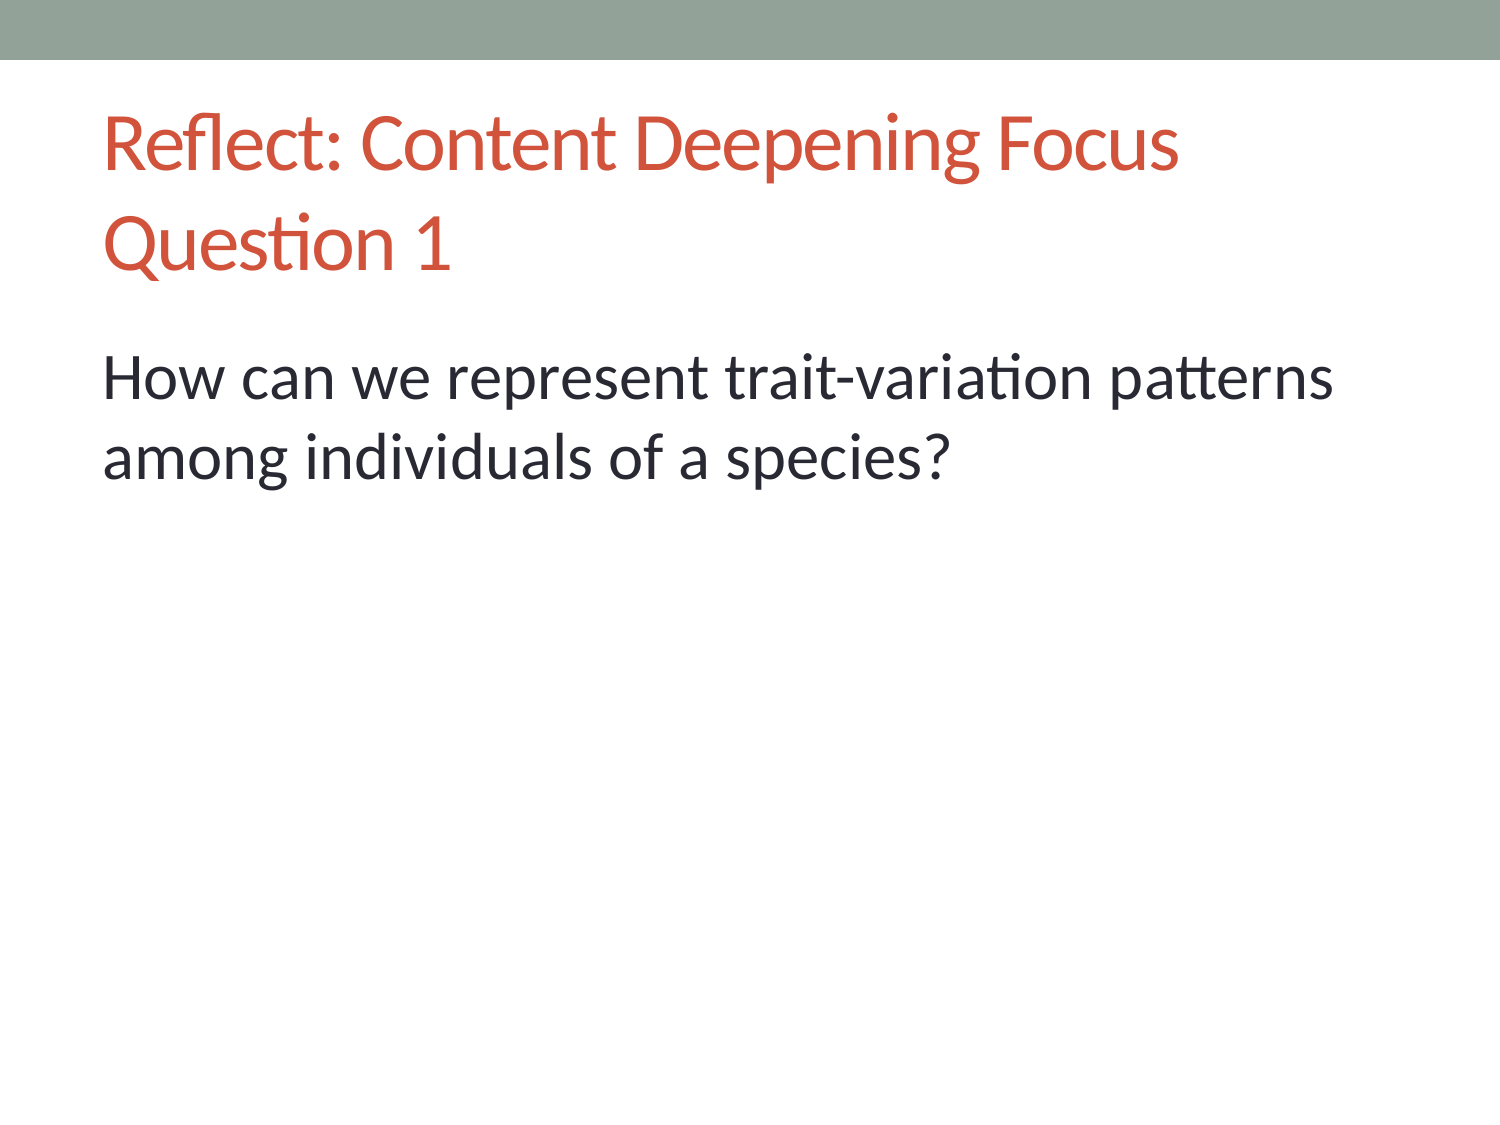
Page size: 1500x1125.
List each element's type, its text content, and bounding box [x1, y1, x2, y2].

list How can we represent trait-variation patterns among individuals of a species? [87, 324, 1425, 1063]
title Reflect: Content Deepening Focus Question 1 [87, 99, 1425, 275]
